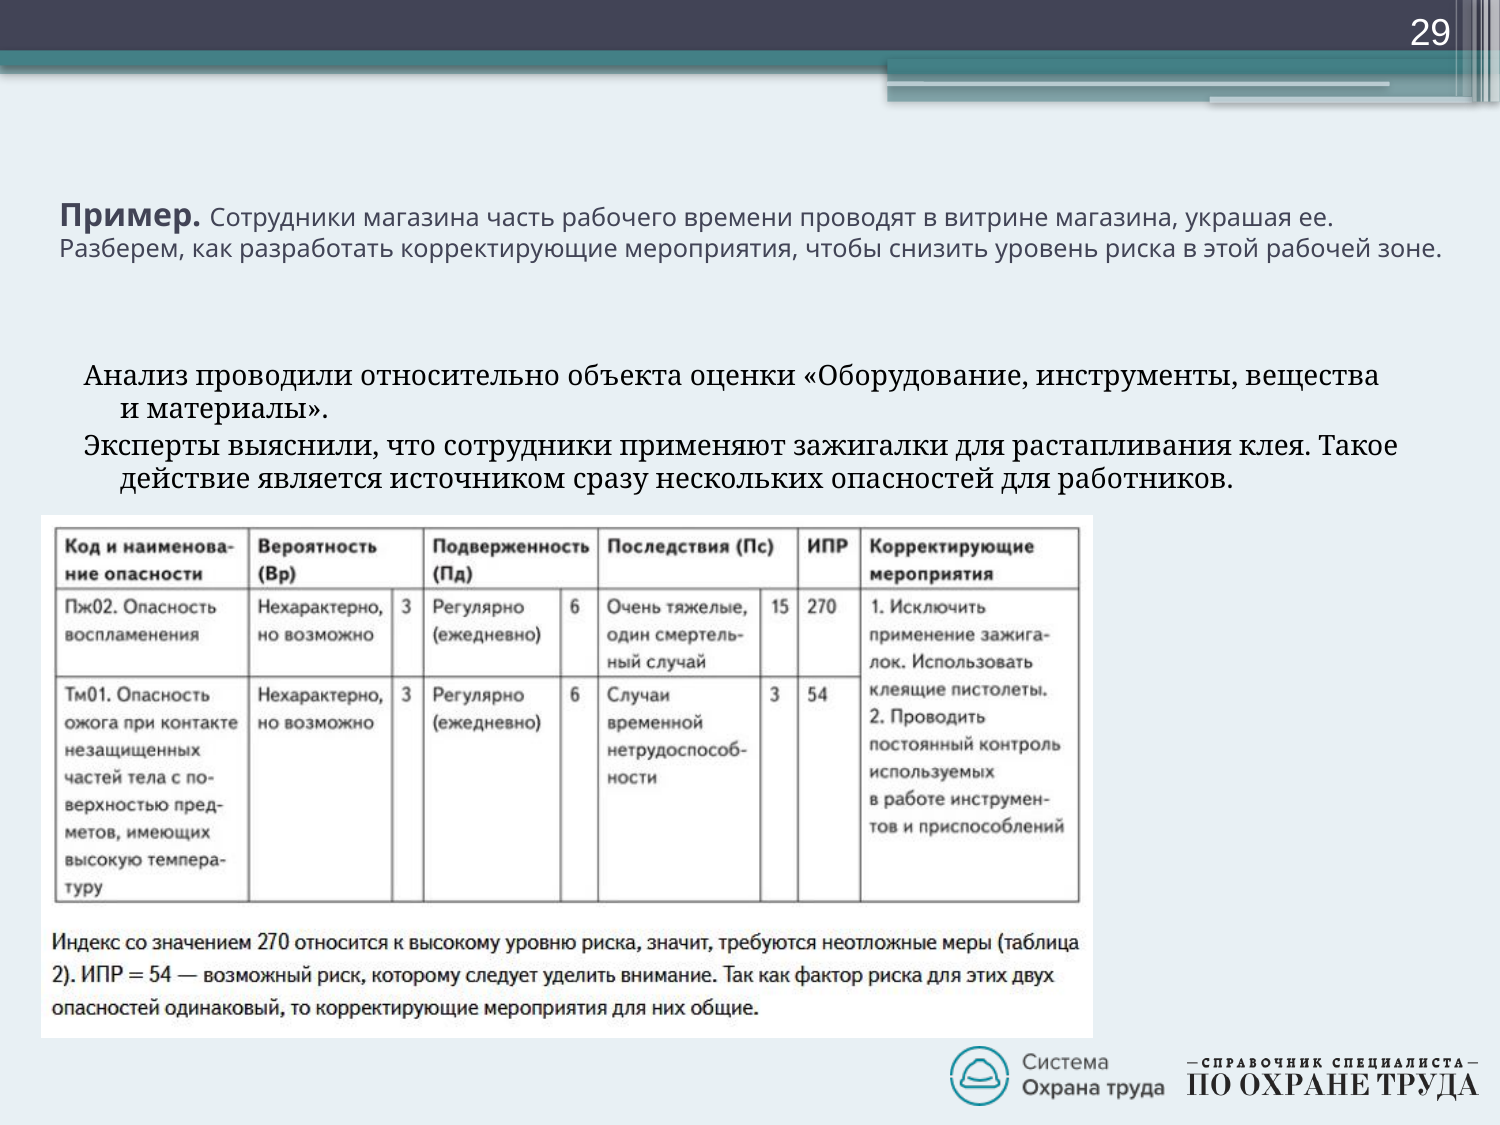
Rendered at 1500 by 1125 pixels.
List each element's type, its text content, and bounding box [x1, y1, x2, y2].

slide_number 29 [1341, 0, 1466, 61]
picture [950, 1046, 1165, 1106]
picture [1186, 1058, 1479, 1102]
list Анализ проводили относительно объекта оценки «Оборудование, инструменты, вещества и материалы». Эксперты выяснили, что сотрудники применяют зажигалки для растапливания клея. Такое действие является источником сразу нескольких опасностей для работников. [53, 349, 1471, 504]
title Пример. Сотрудники магазина часть рабочего времени проводят в витрине магазина, украшая ее. Разберем, как разработать корректирующие мероприятия, чтобы снизить уровень риска в этой рабочей зоне. [44, 172, 1477, 285]
picture [40, 514, 1093, 1038]
